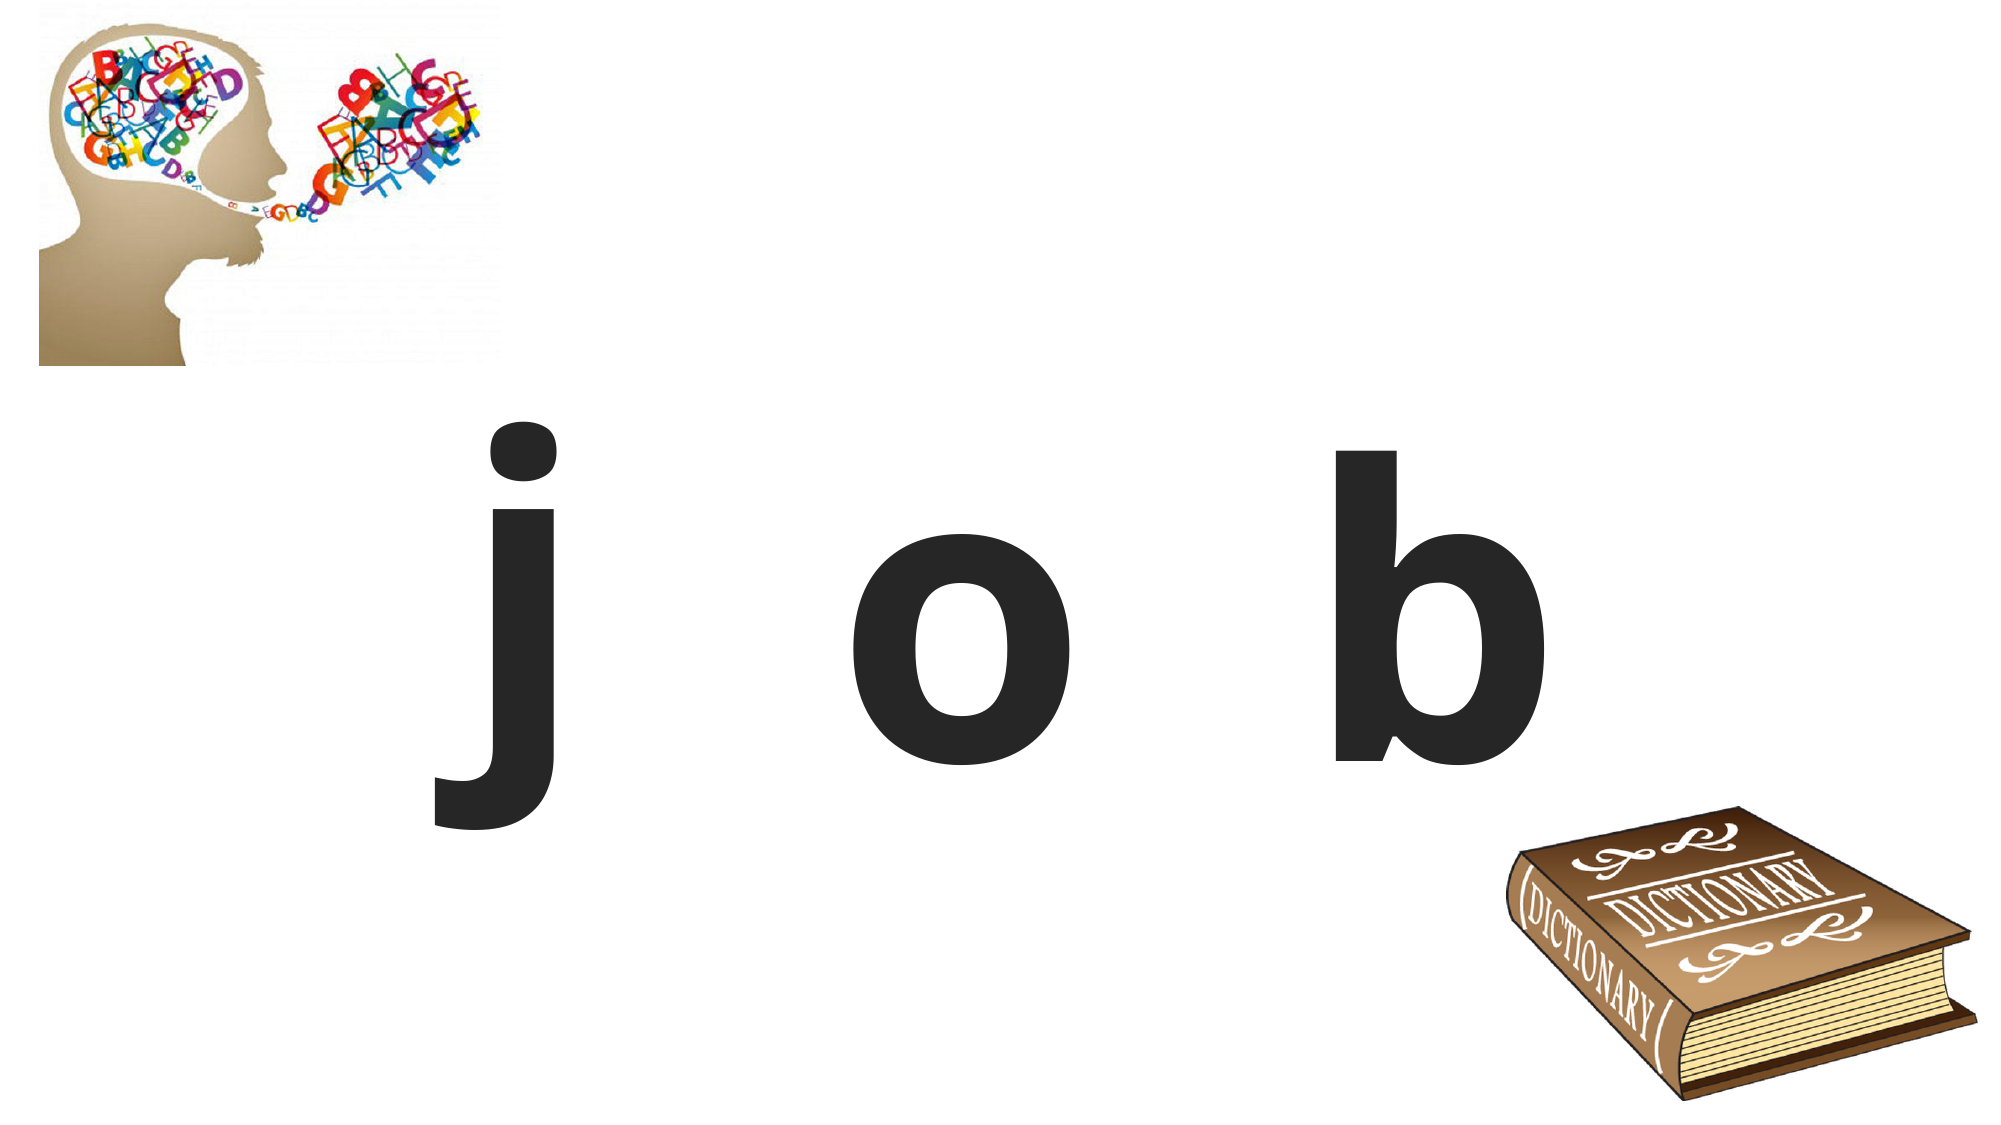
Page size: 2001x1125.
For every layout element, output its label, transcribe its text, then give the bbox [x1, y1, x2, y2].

text_box j [446, 316, 602, 821]
text_box b [1289, 345, 1578, 851]
picture [1506, 806, 1978, 1101]
picture [39, 0, 501, 366]
text_box o [820, 345, 1104, 851]
